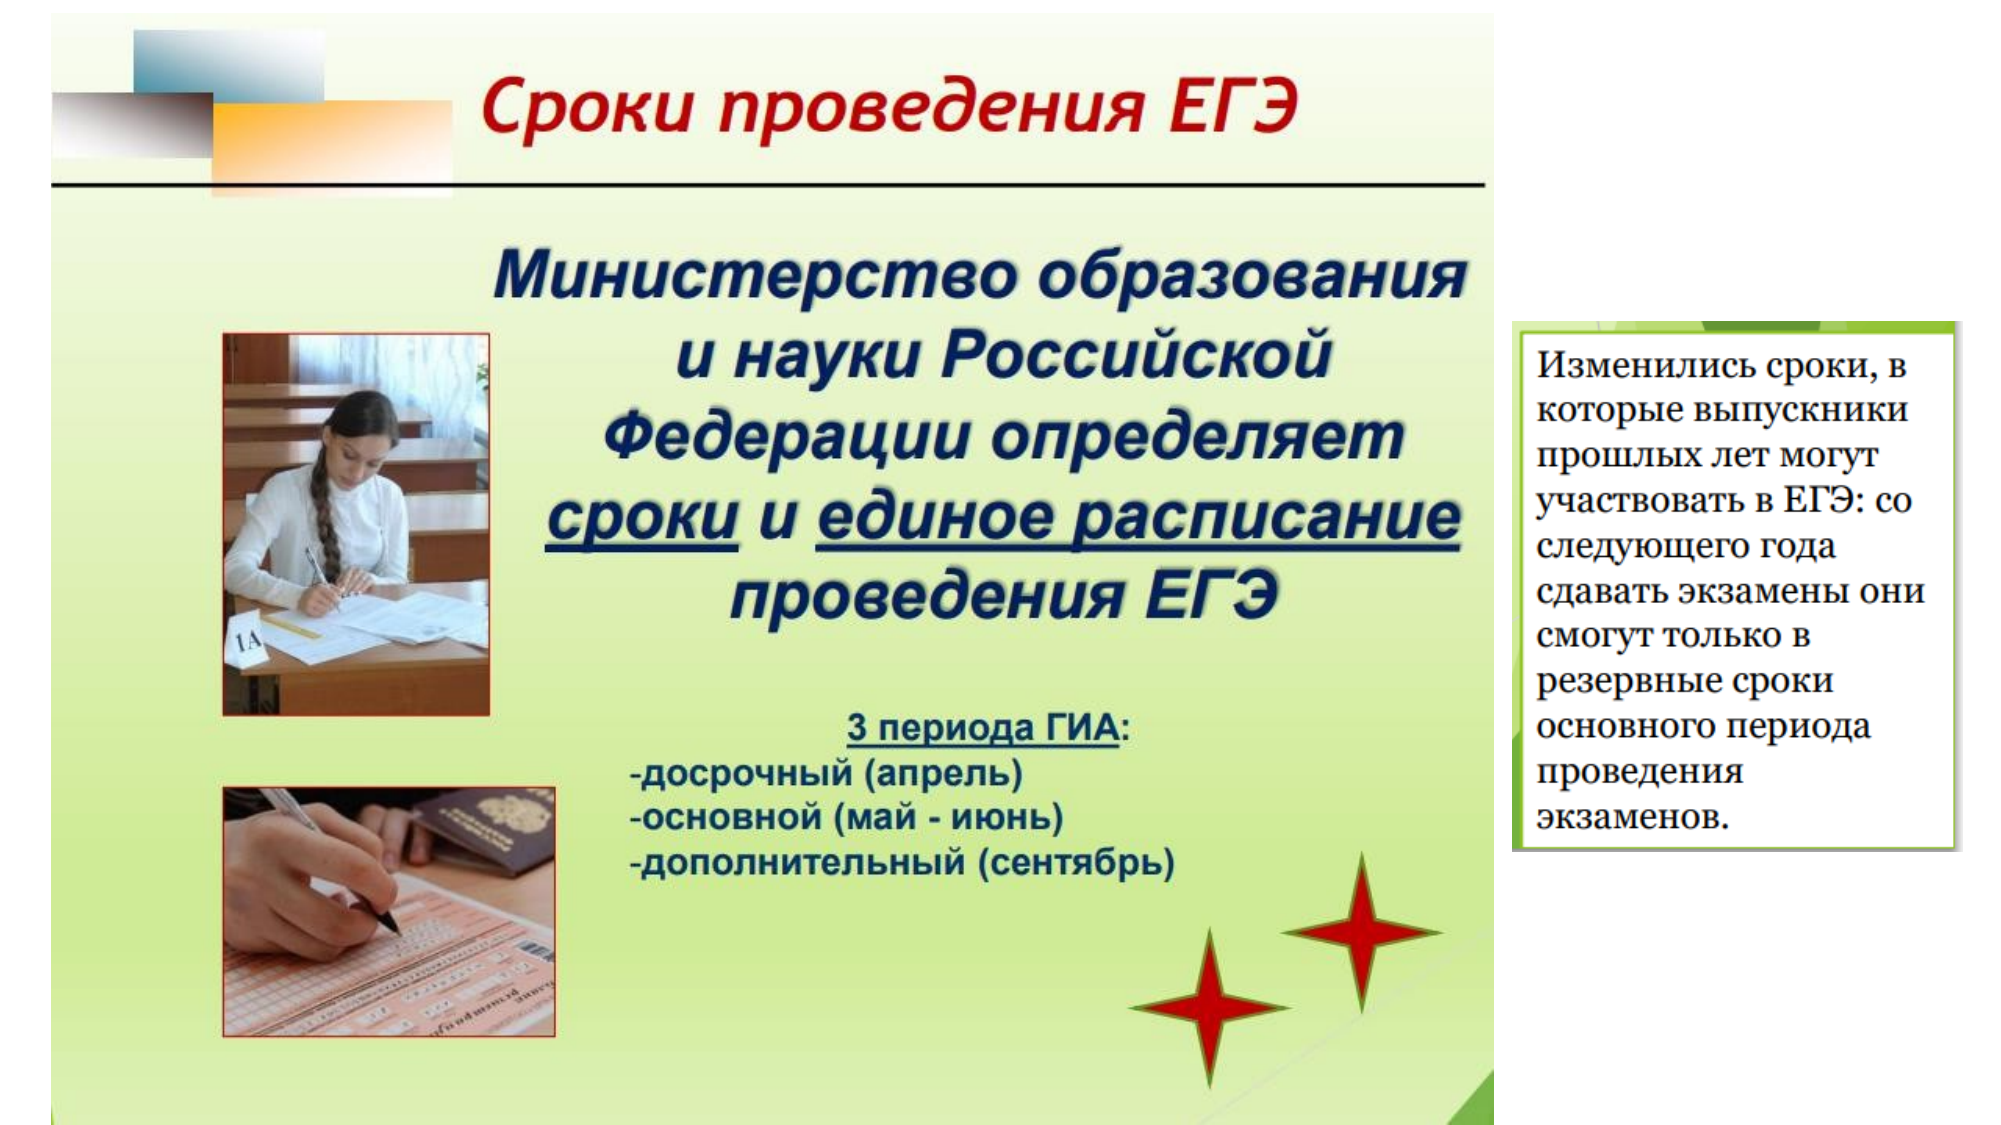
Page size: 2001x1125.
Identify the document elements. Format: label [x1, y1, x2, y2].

picture [51, 13, 1494, 1125]
picture [1512, 321, 1964, 852]
